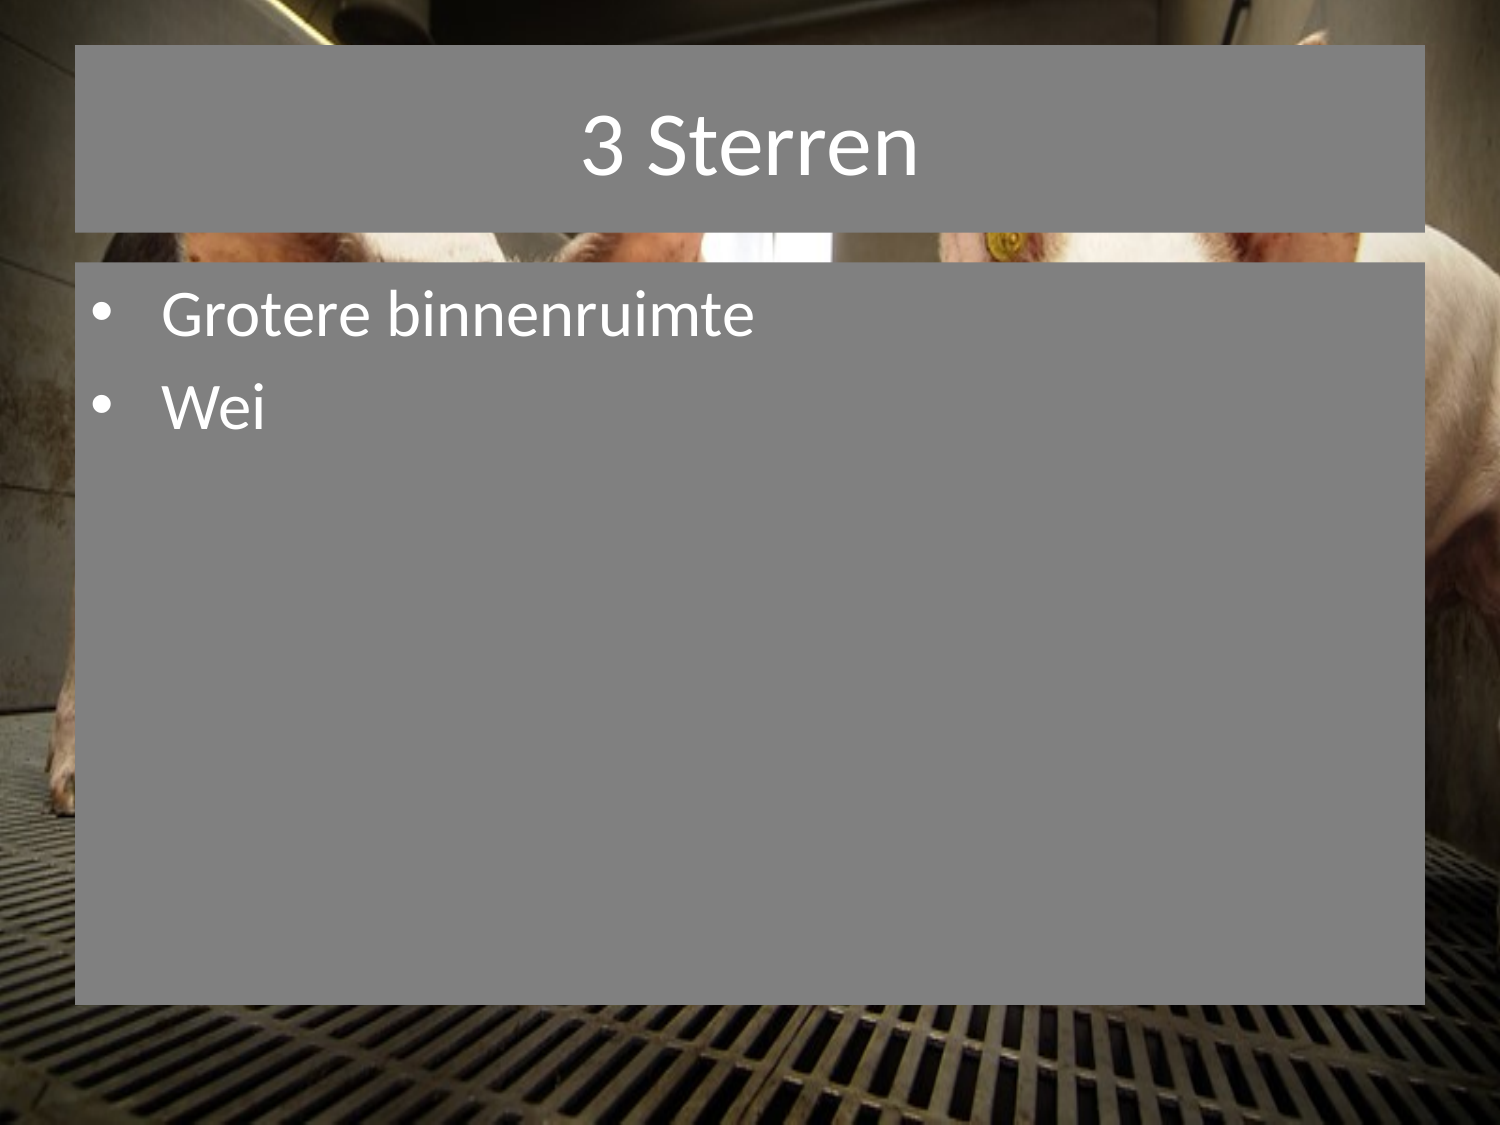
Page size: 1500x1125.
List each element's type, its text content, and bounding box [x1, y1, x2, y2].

list Grotere binnenruimte Wei [75, 262, 1425, 1005]
title 3 Sterren [75, 45, 1425, 233]
picture [0, 0, 1500, 1125]
